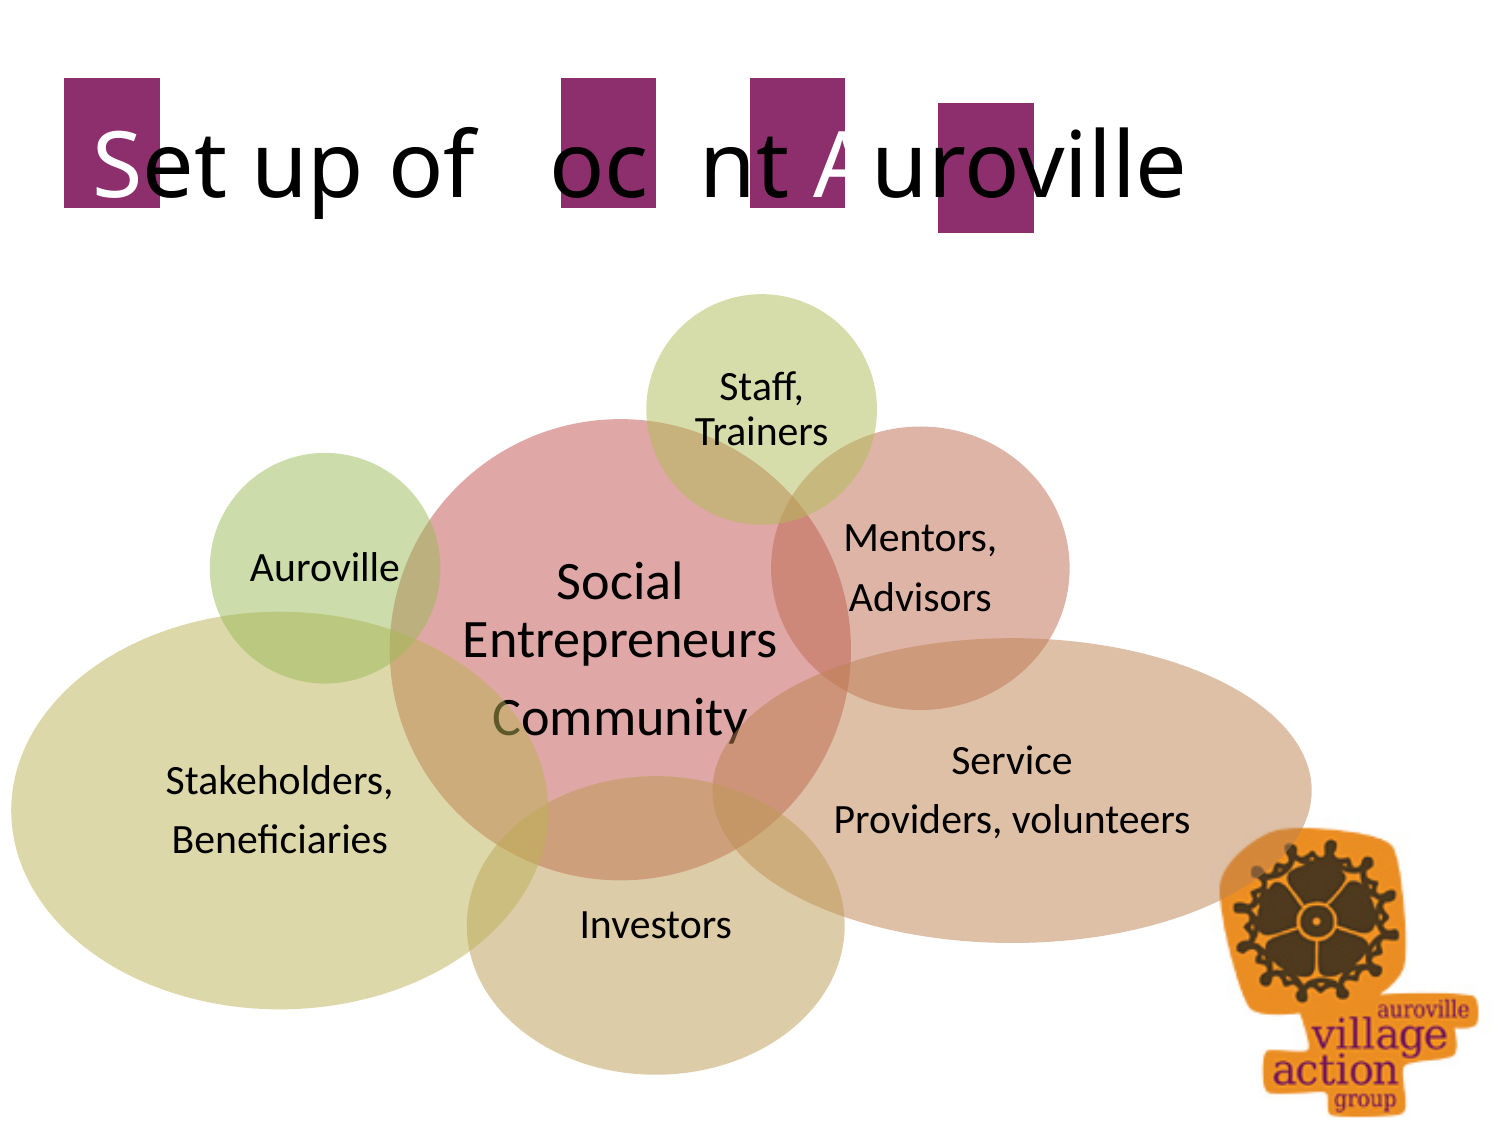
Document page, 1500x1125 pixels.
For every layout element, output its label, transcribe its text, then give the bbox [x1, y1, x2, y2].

text_box Set up of SocEnt Auroville [77, 30, 1471, 291]
picture [560, 77, 656, 209]
picture [1193, 816, 1500, 1125]
picture [64, 77, 160, 209]
picture [938, 102, 1034, 234]
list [0, 262, 1426, 1095]
picture [749, 77, 845, 209]
